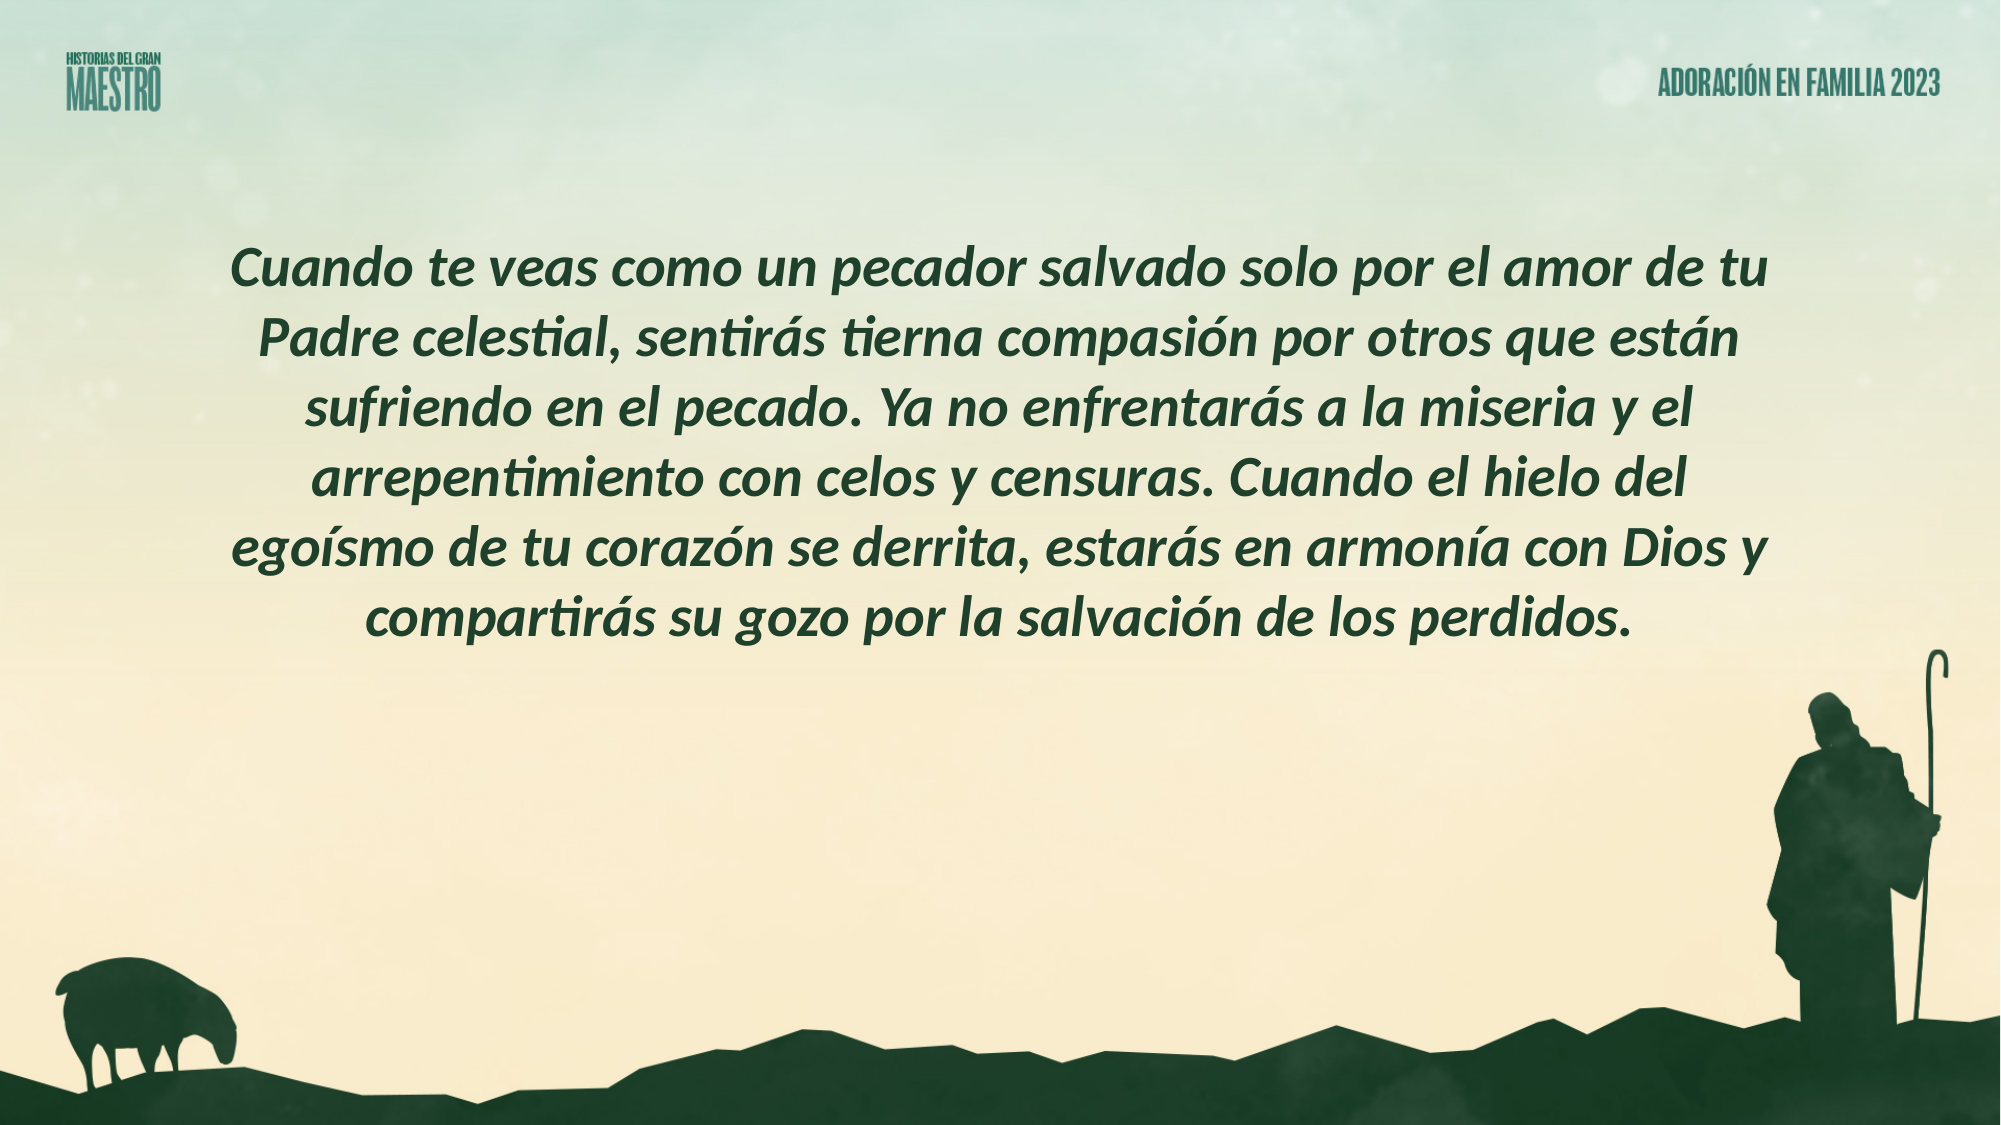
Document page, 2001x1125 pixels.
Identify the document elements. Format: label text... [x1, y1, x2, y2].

text_box Cuando te veas como un pecador salvado solo por el amor de tu Padre celestial, sentirás tierna compasión por otros que están sufriendo en el pecado. Ya no enfrentarás a la miseria y el arrepentimiento con celos y censuras. Cuando el hielo del egoísmo de tu corazón se derrita, estarás en armonía con Dios y compartirás su gozo por la salvación de los perdidos. [178, 220, 1822, 655]
picture [0, 0, 2001, 1125]
